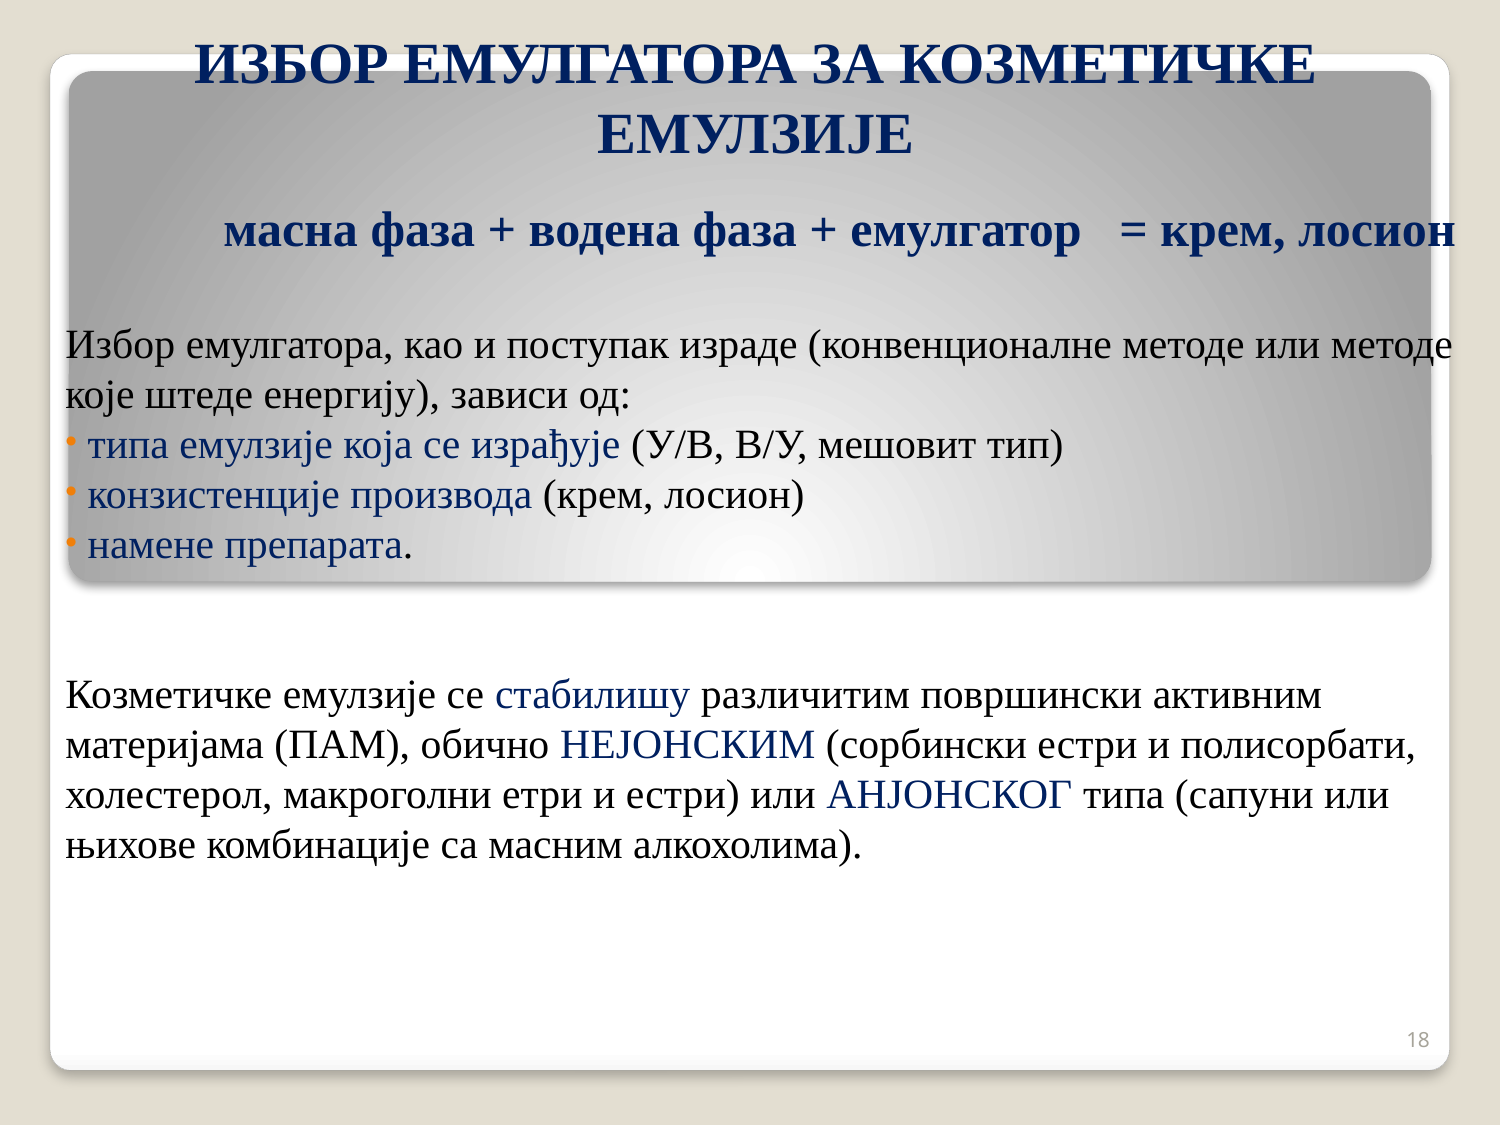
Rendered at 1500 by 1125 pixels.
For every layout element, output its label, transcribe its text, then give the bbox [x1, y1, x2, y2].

title ИЗБОР ЕМУЛГАТОРА ЗА КОЗМЕТИЧКЕ ЕМУЛЗИЈЕ [53, 0, 1459, 173]
subtitle масна фаза + водена фаза + емулгатор = крем, лосион Избор емулгатора, као и поступак израде (конвенционалне методе или методе које штеде енергију), зависи од: типа емулзије која се израђује (У/В, В/У, мешовит тип) конзистенције производа (крем, лосион) намене препарата. Козметичке емулзије се стабилишу различитим површински активним материјама (ПАМ), обично НЕЈОНСКИМ (сорбински естри и полисорбати, холестерол, макроголни етри и естри) или АНЈОНСКОГ типа (сапуни или њихове комбинације са масним алкохолима). [29, 196, 1471, 1125]
slide_number 18 [1369, 1002, 1445, 1063]
